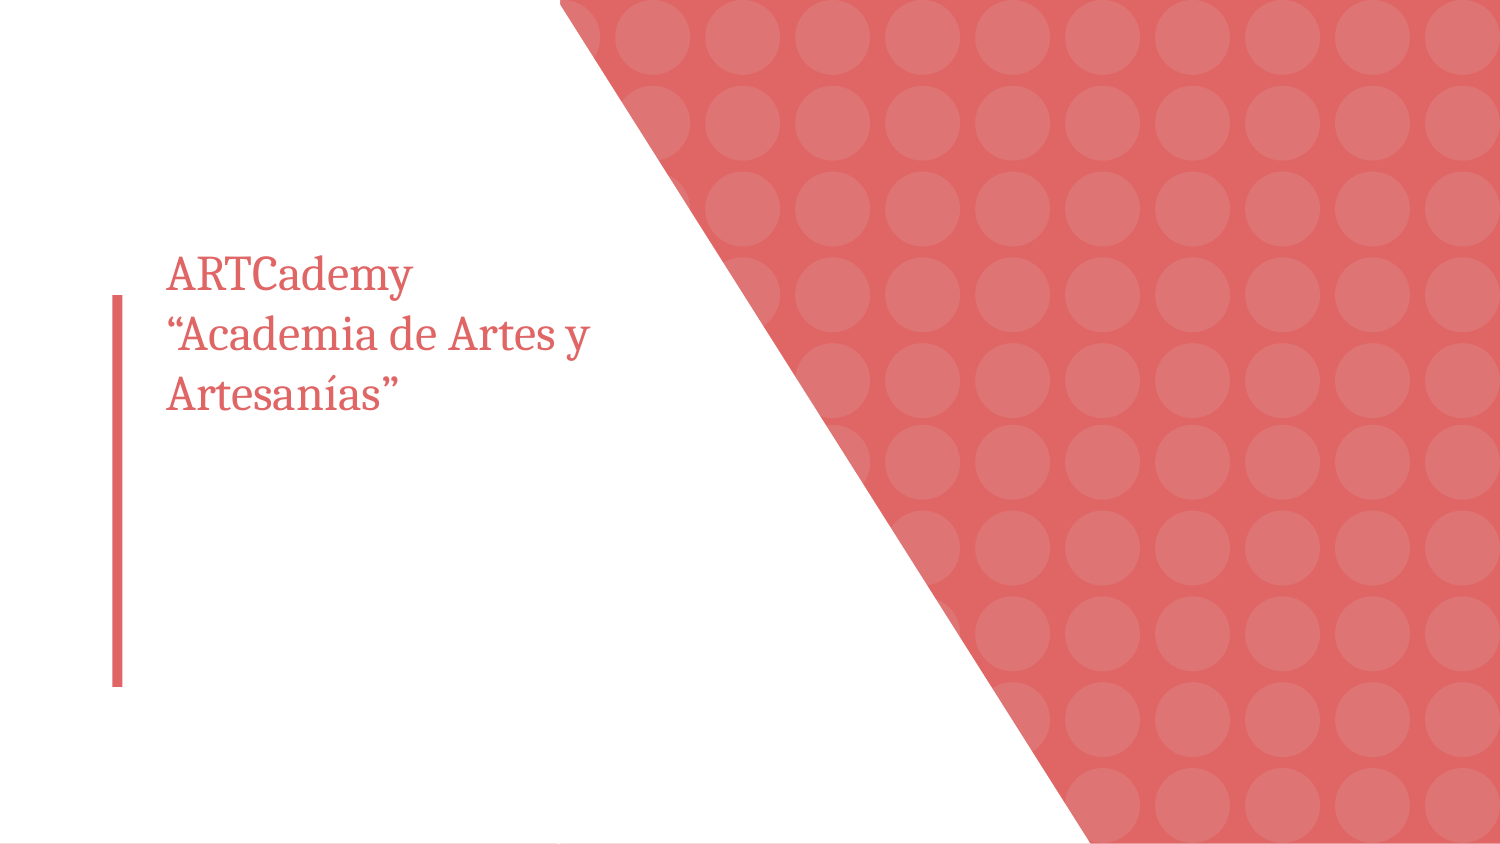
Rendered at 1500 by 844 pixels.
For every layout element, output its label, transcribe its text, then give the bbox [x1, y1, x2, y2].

title ARTCademy “Academia de Artes y Artesanías” [151, 330, 785, 436]
subtitle [151, 449, 968, 701]
